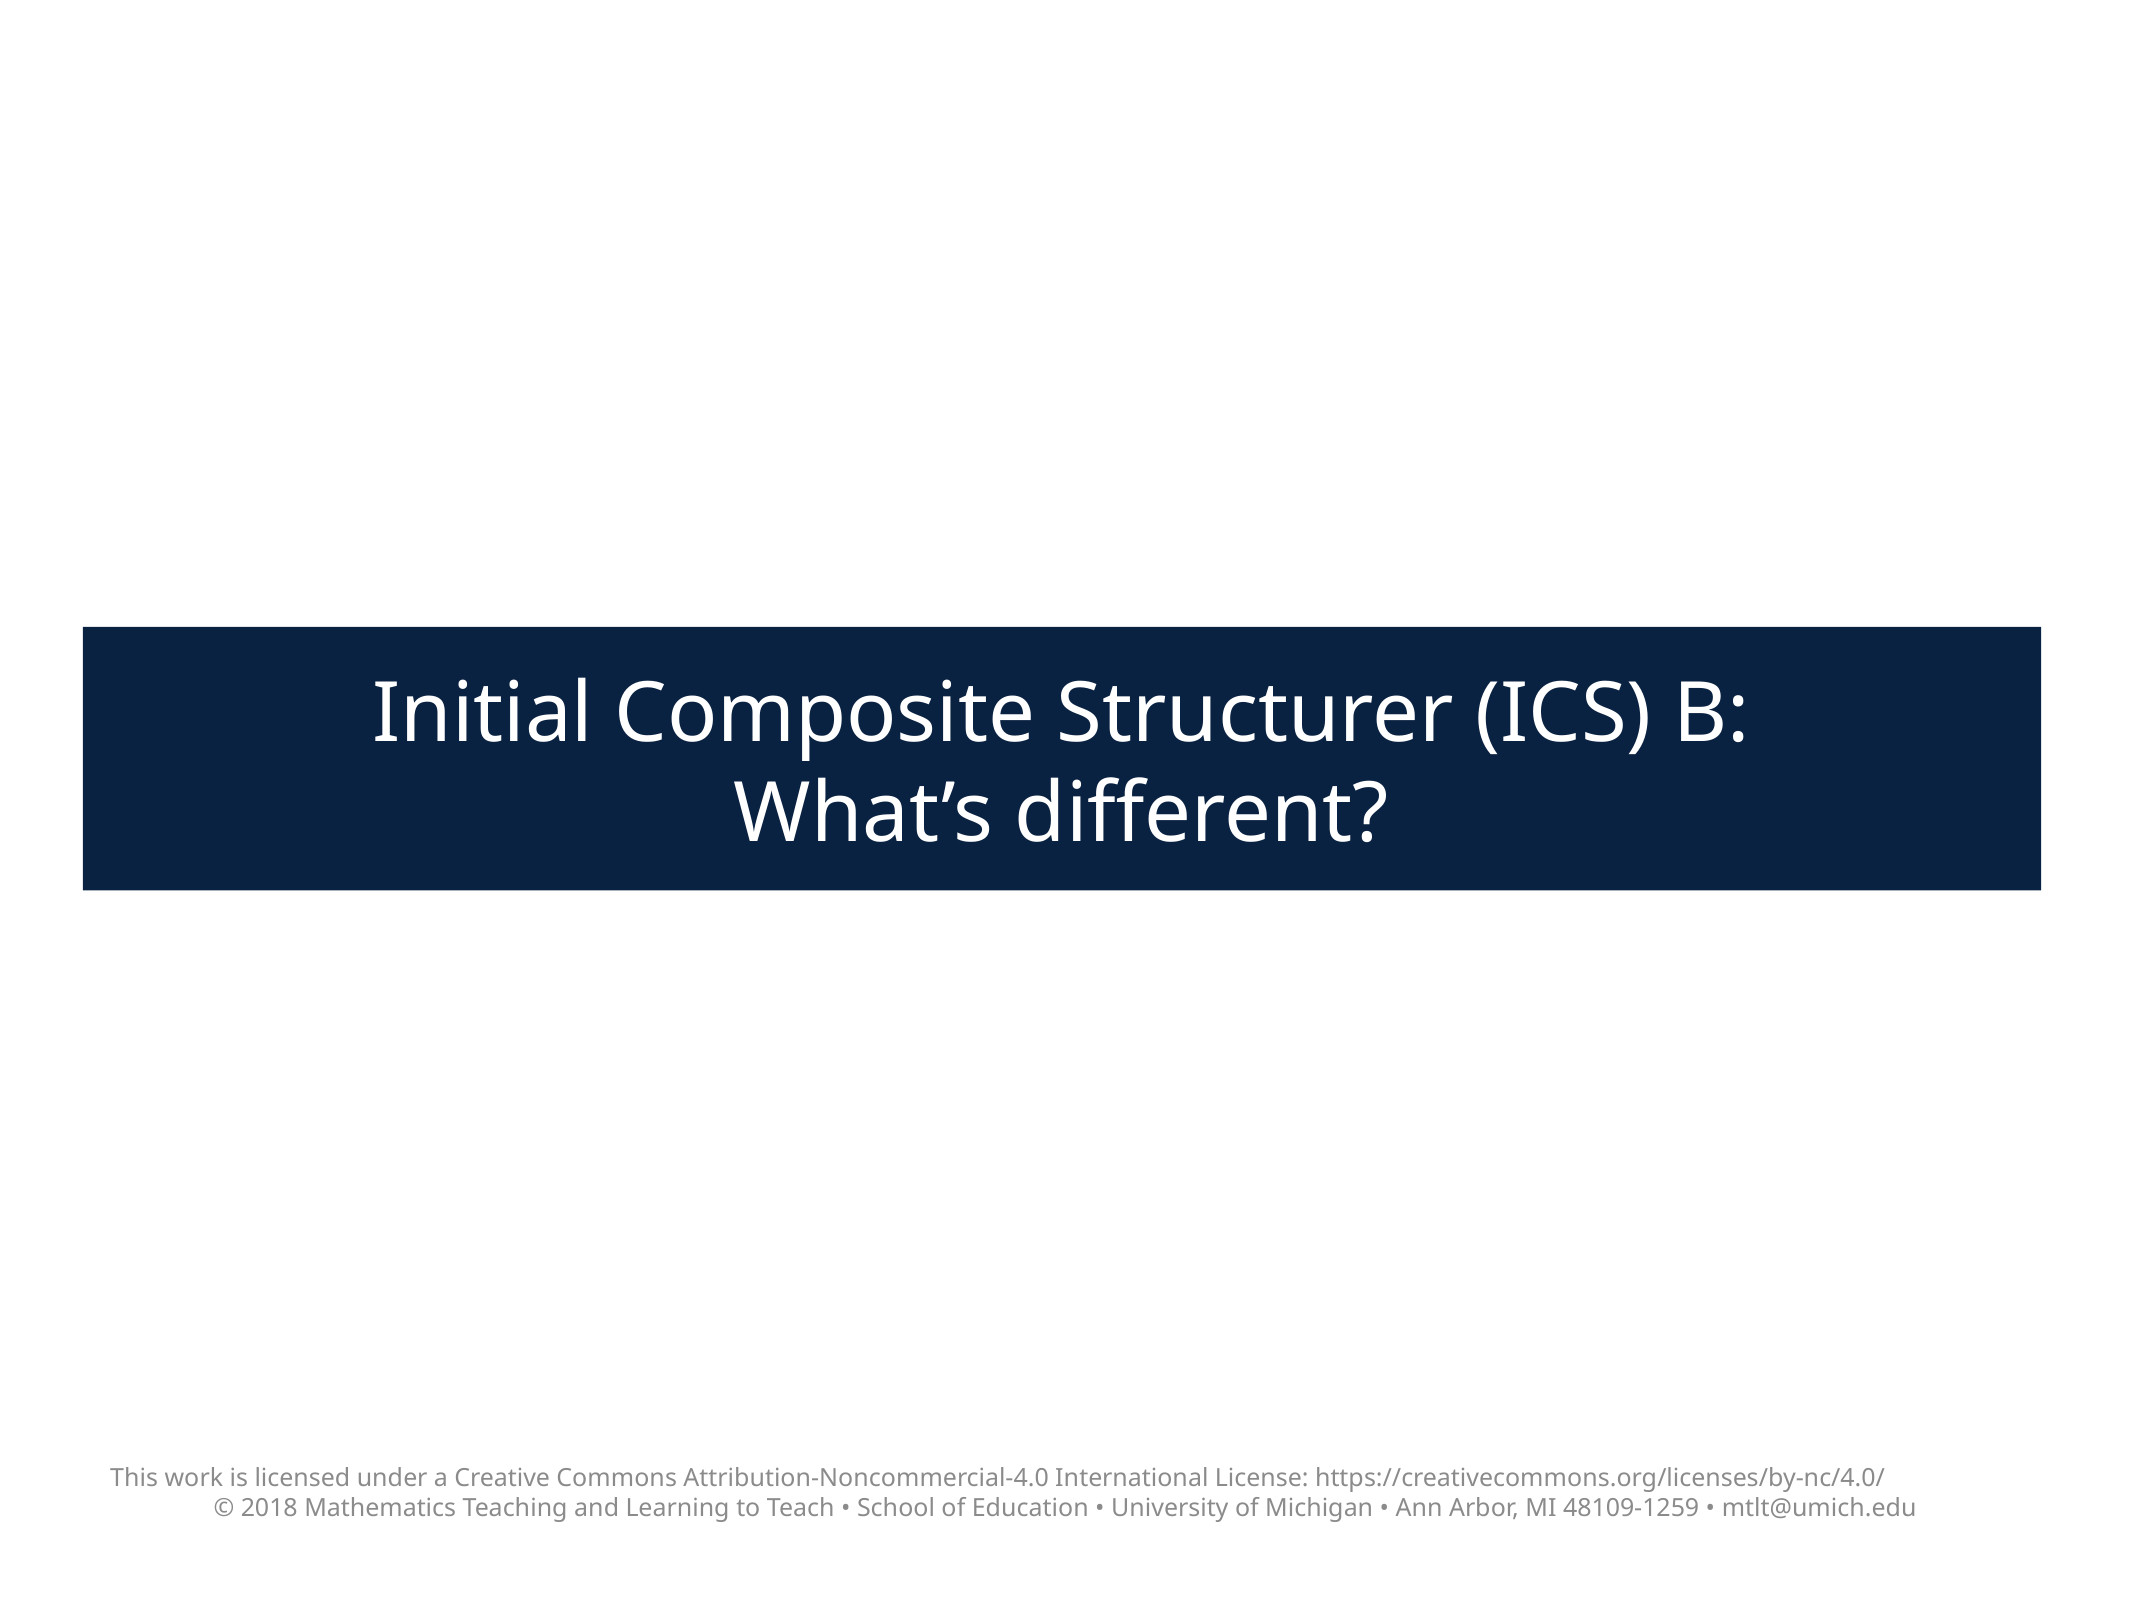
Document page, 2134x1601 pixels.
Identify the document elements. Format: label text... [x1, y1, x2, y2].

title Initial Composite Structurer (ICS) B: What’s different? [82, 626, 2042, 891]
text_box This work is licensed under a Creative Commons Attribution-Noncommercial-4.0 International License: https://creativecommons.org/licenses/by-nc/4.0/ © 2018 Mathematics Teaching and Learning to Teach • School of Education • University of Michigan • Ann Arbor, MI 48109-1259 • mtlt@umich.edu [88, 1436, 2045, 1547]
